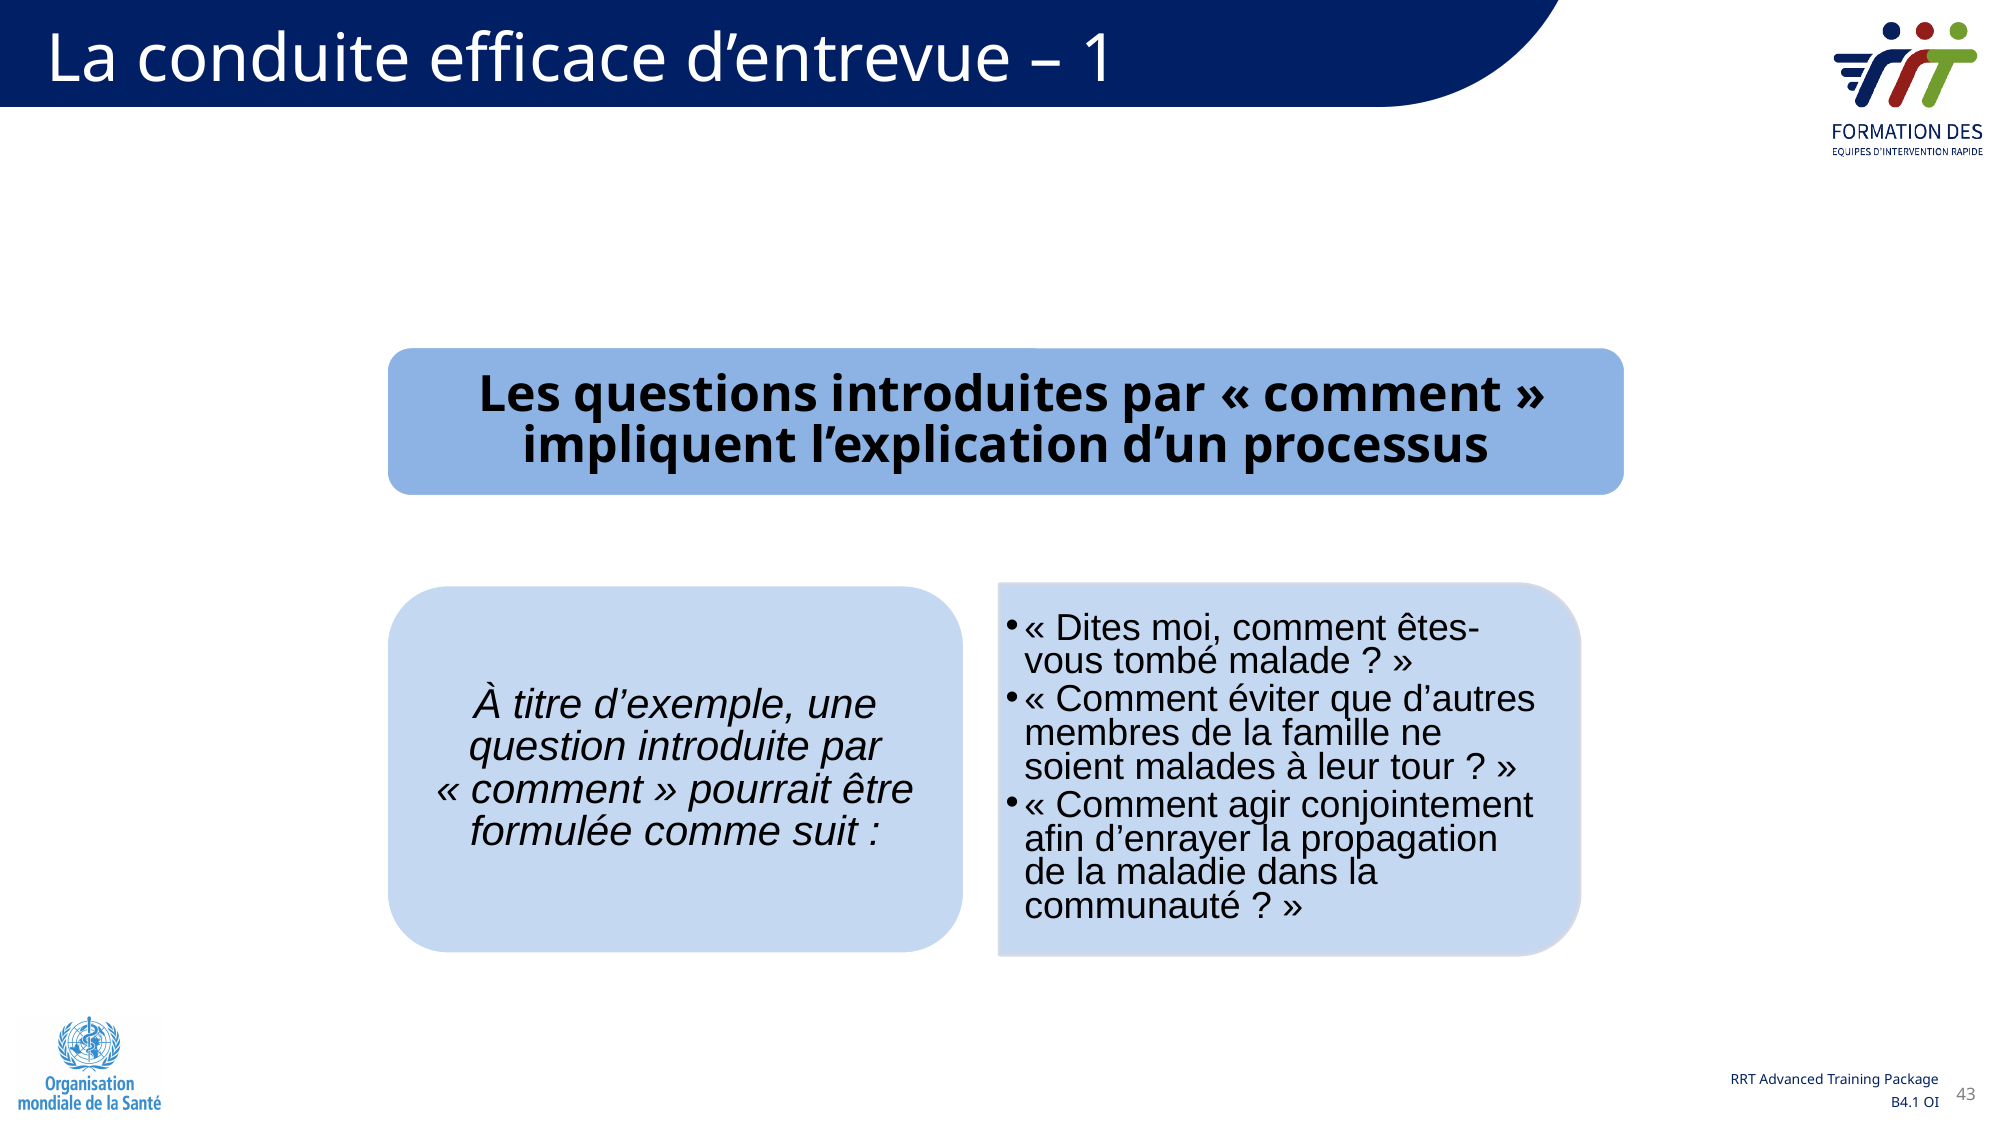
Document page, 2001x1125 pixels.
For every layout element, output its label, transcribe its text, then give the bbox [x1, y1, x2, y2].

title La conduite efficace d’entrevue – 1 [31, 19, 1436, 100]
text_box Les questions introduites par « comment » impliquent l’explication d’un processus [385, 346, 1627, 498]
text_box « Dites moi, comment êtes-vous tombé malade ? » « Comment éviter que d’autres membres de la famille ne soient malades à leur tour ? » « Comment agir conjointement afin d’enrayer la propagation de la maladie dans la communauté ? » [990, 602, 1552, 937]
picture [0, 0, 1583, 107]
text_box [999, 584, 1580, 955]
picture [17, 1015, 162, 1111]
picture [1832, 21, 1983, 157]
text_box À titre d’exemple, une question introduite par « comment » pourrait être formulée comme suit : [385, 584, 966, 955]
